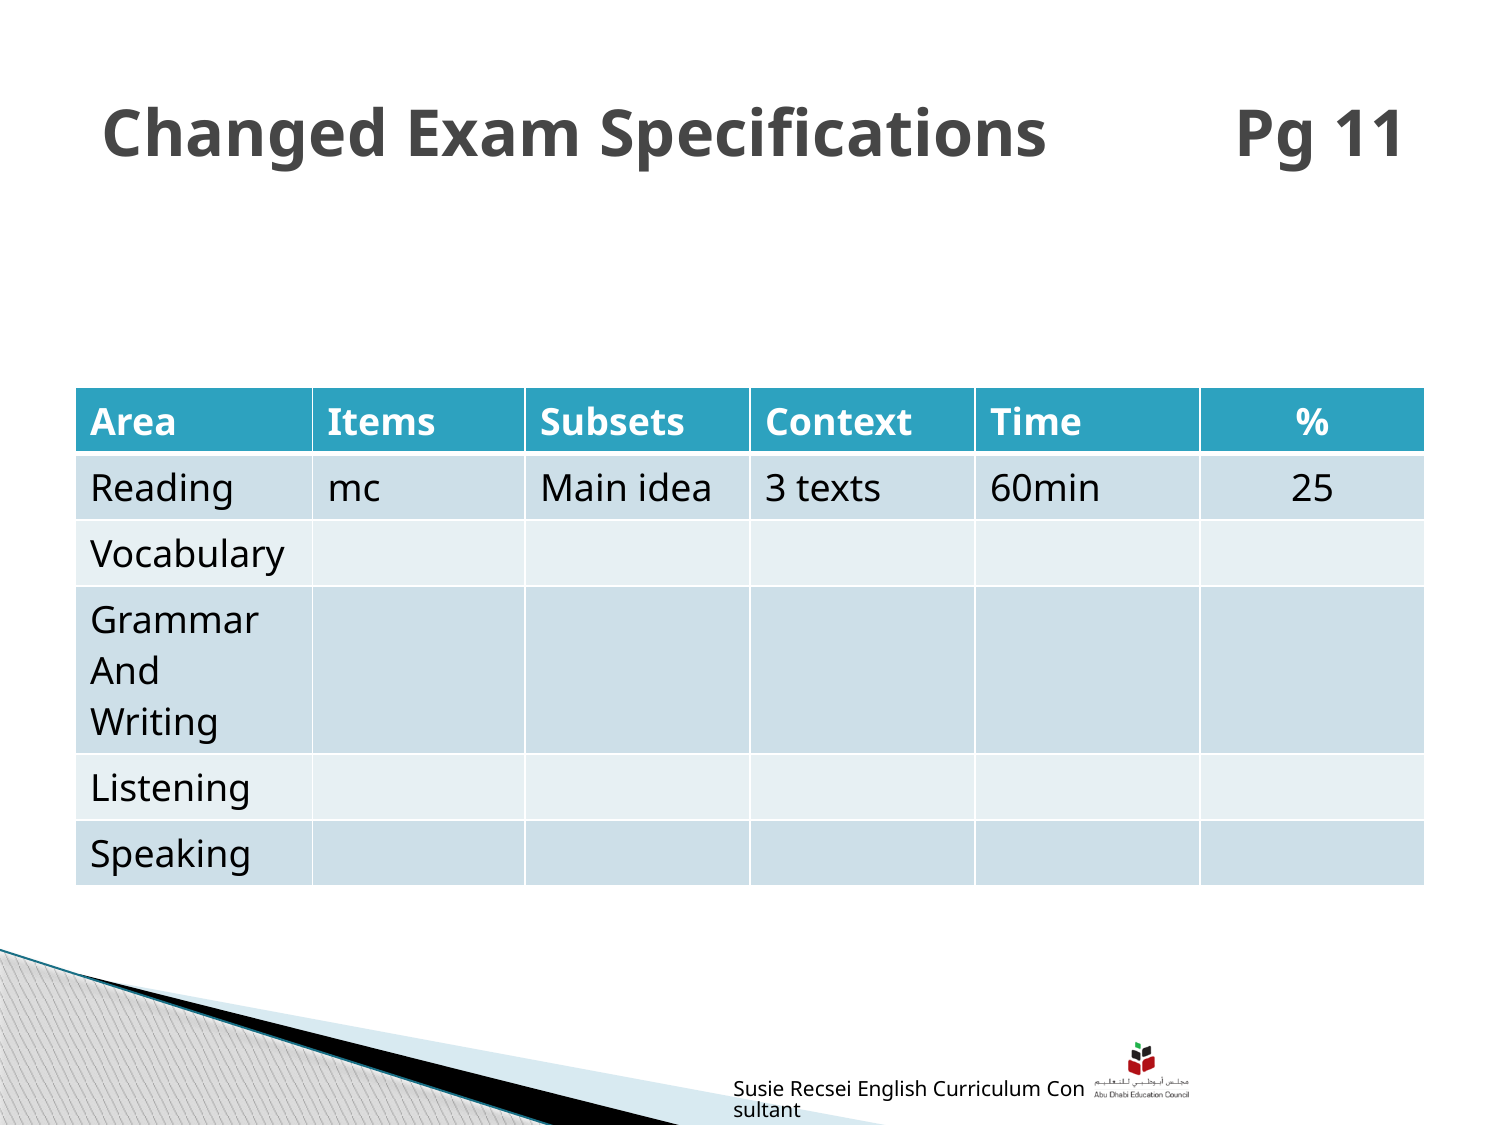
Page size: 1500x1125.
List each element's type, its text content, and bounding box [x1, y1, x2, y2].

table_cell [976, 821, 1199, 885]
table_cell [313, 821, 524, 885]
table_cell [751, 821, 974, 885]
table_cell 3 texts [751, 456, 974, 519]
table_cell 25 [1201, 456, 1424, 519]
table_cell [976, 755, 1199, 819]
footer Susie Recsei English Curriculum Consultant [718, 1051, 1084, 1112]
table_cell Reading [76, 456, 312, 519]
table_cell [526, 521, 749, 585]
table_cell Listening [76, 755, 312, 819]
table_cell [976, 521, 1199, 585]
table_cell Main idea [526, 456, 749, 519]
table_cell [751, 521, 974, 585]
table_cell [1201, 587, 1424, 753]
table_header % [1201, 388, 1424, 451]
picture [1087, 1037, 1195, 1104]
table_cell [526, 821, 749, 885]
table_header Context [751, 388, 974, 451]
table_header Area [76, 388, 312, 451]
table_cell [526, 587, 749, 753]
table_header Subsets [526, 388, 749, 451]
table_cell [313, 755, 524, 819]
table_cell mc [313, 456, 524, 519]
title Changed Exam Specifications Pg 11 [75, 37, 1425, 225]
table_cell [526, 755, 749, 819]
table_header Items [313, 388, 524, 451]
table_cell Grammar And Writing [76, 587, 312, 753]
table_cell [976, 587, 1199, 753]
table_cell 60min [976, 456, 1199, 519]
table_cell Vocabulary [76, 521, 312, 585]
table_cell [1201, 521, 1424, 585]
table_cell [313, 521, 524, 585]
table_cell [751, 755, 974, 819]
table_cell Speaking [76, 821, 312, 885]
table_cell [313, 587, 524, 753]
table_cell [1201, 755, 1424, 819]
table_cell [751, 587, 974, 753]
table_header Time [976, 388, 1199, 451]
table_cell [1201, 821, 1424, 885]
